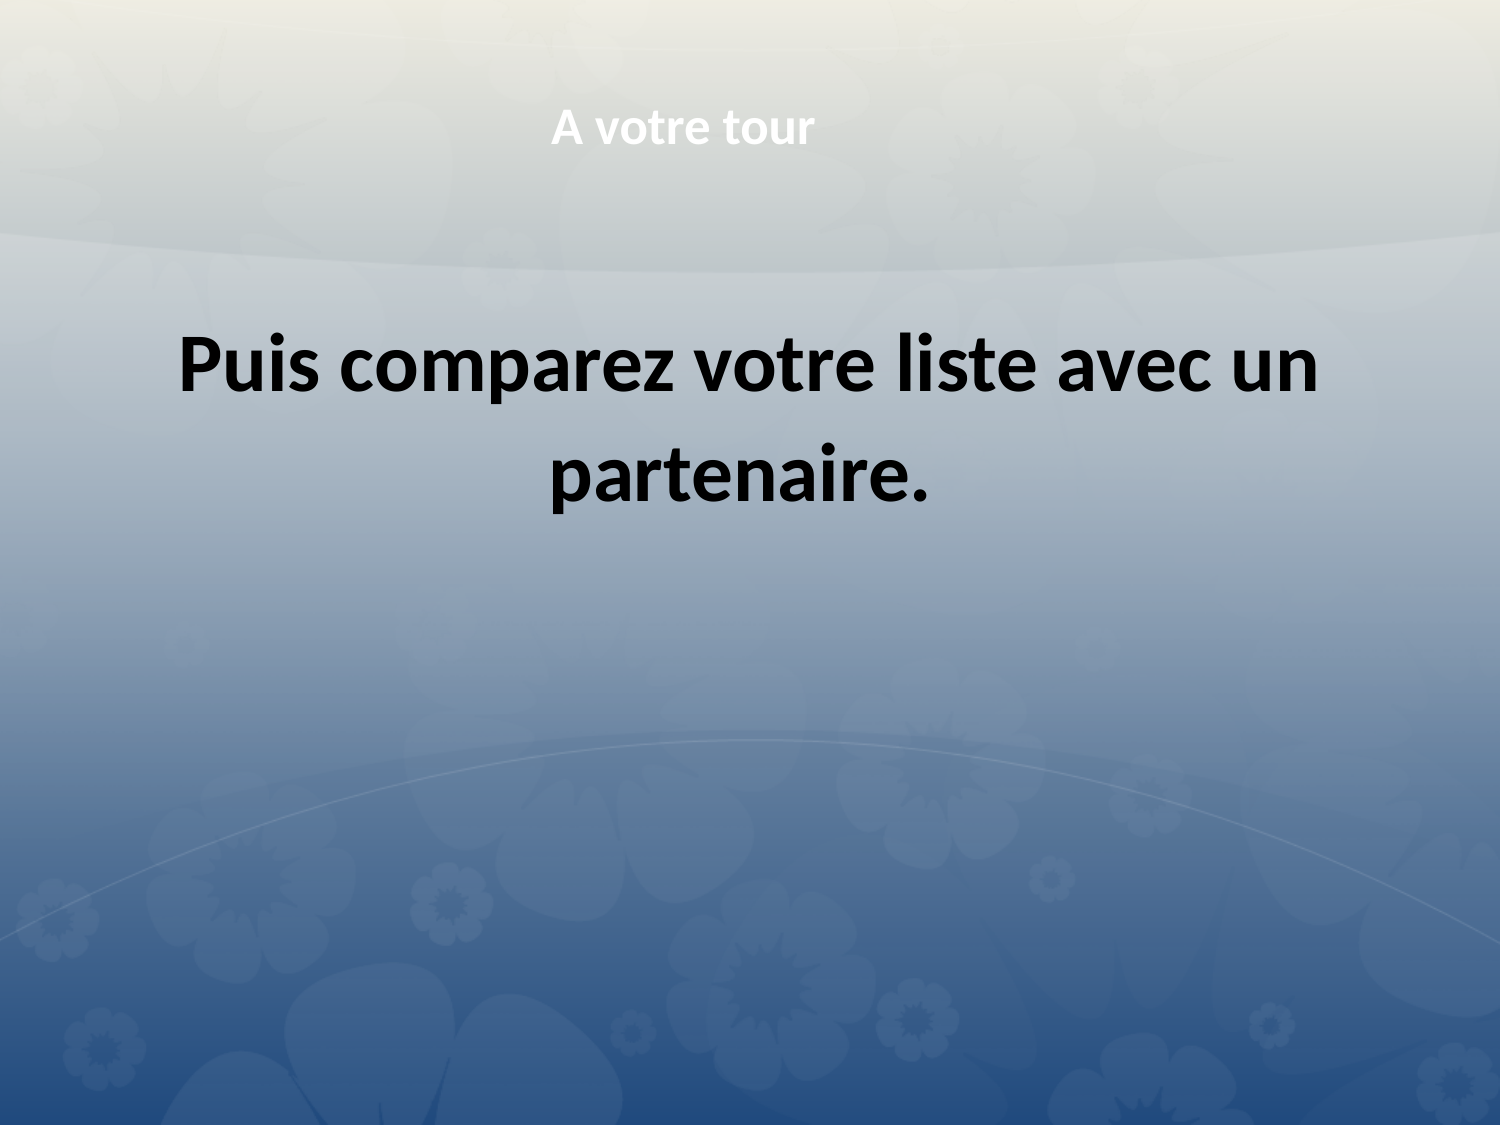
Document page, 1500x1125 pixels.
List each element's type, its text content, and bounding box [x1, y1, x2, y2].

picture [0, 0, 1500, 1125]
title A votre tour [132, 88, 1235, 165]
subtitle Puis comparez votre liste avec un partenaire. [127, 290, 1372, 704]
